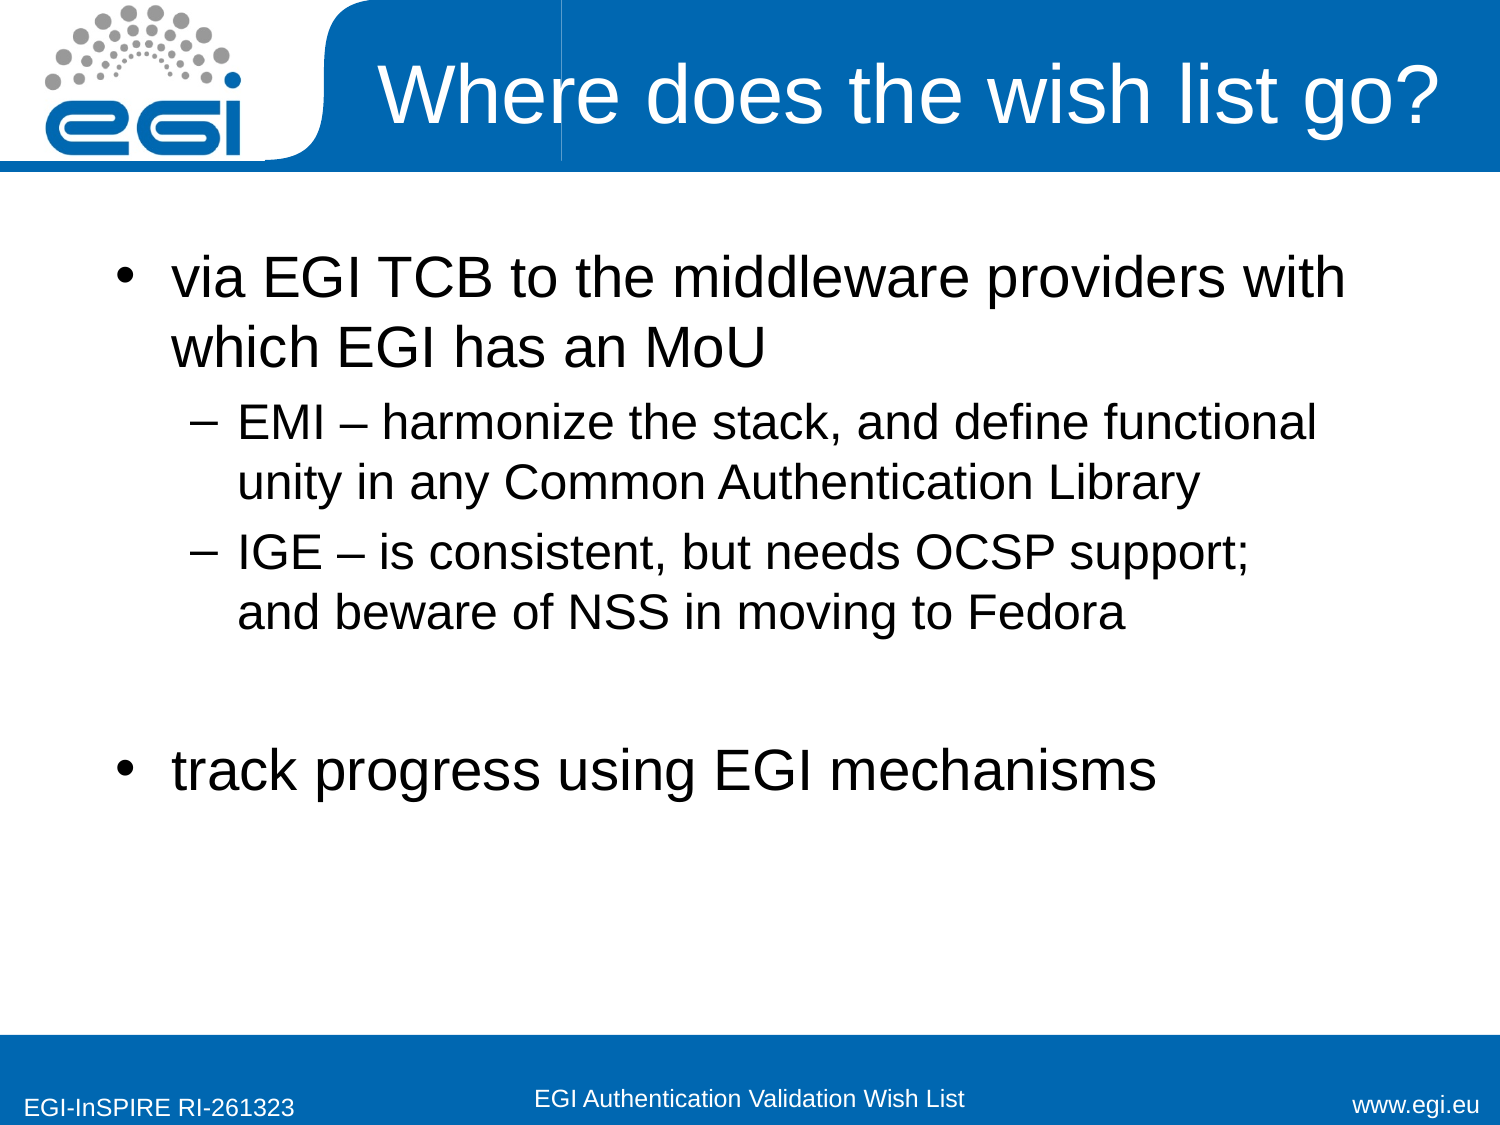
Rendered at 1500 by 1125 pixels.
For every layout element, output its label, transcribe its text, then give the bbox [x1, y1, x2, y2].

picture [0, 0, 265, 161]
footer EGI Authentication Validation Wish List [512, 1070, 988, 1125]
list via EGI TCB to the middleware providers with which EGI has an MoU EMI – harmonize the stack, and define functional unity in any Common Authentication Library IGE – is consistent, but needs OCSP support; and beware of NSS in moving to Fedora track progress using EGI mechanisms [100, 231, 1426, 975]
title Where does the wish list go? [348, 18, 1471, 162]
